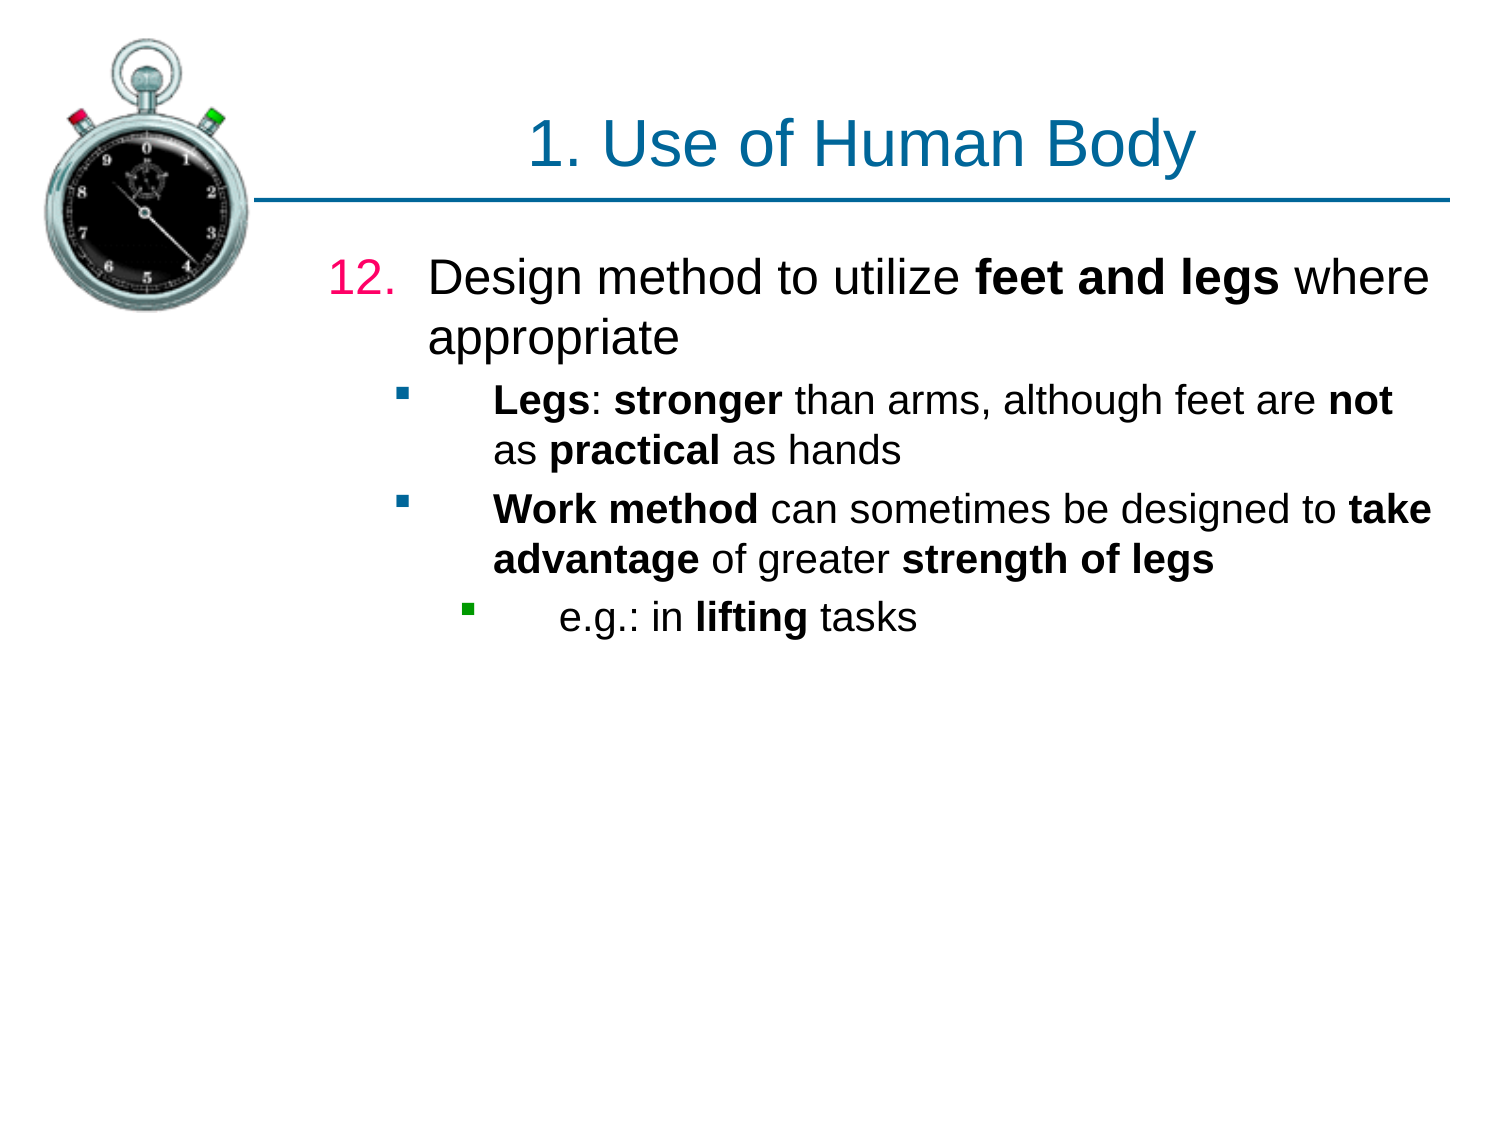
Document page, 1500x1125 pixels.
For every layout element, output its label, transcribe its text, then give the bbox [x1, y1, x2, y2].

picture [37, 37, 254, 313]
list Design method to utilize feet and legs where appropriate Legs: stronger than arms, although feet are not as practical as hands Work method can sometimes be designed to take advantage of greater strength of legs e.g.: in lifting tasks [312, 237, 1450, 975]
title 1. Use of Human Body [275, 37, 1450, 188]
